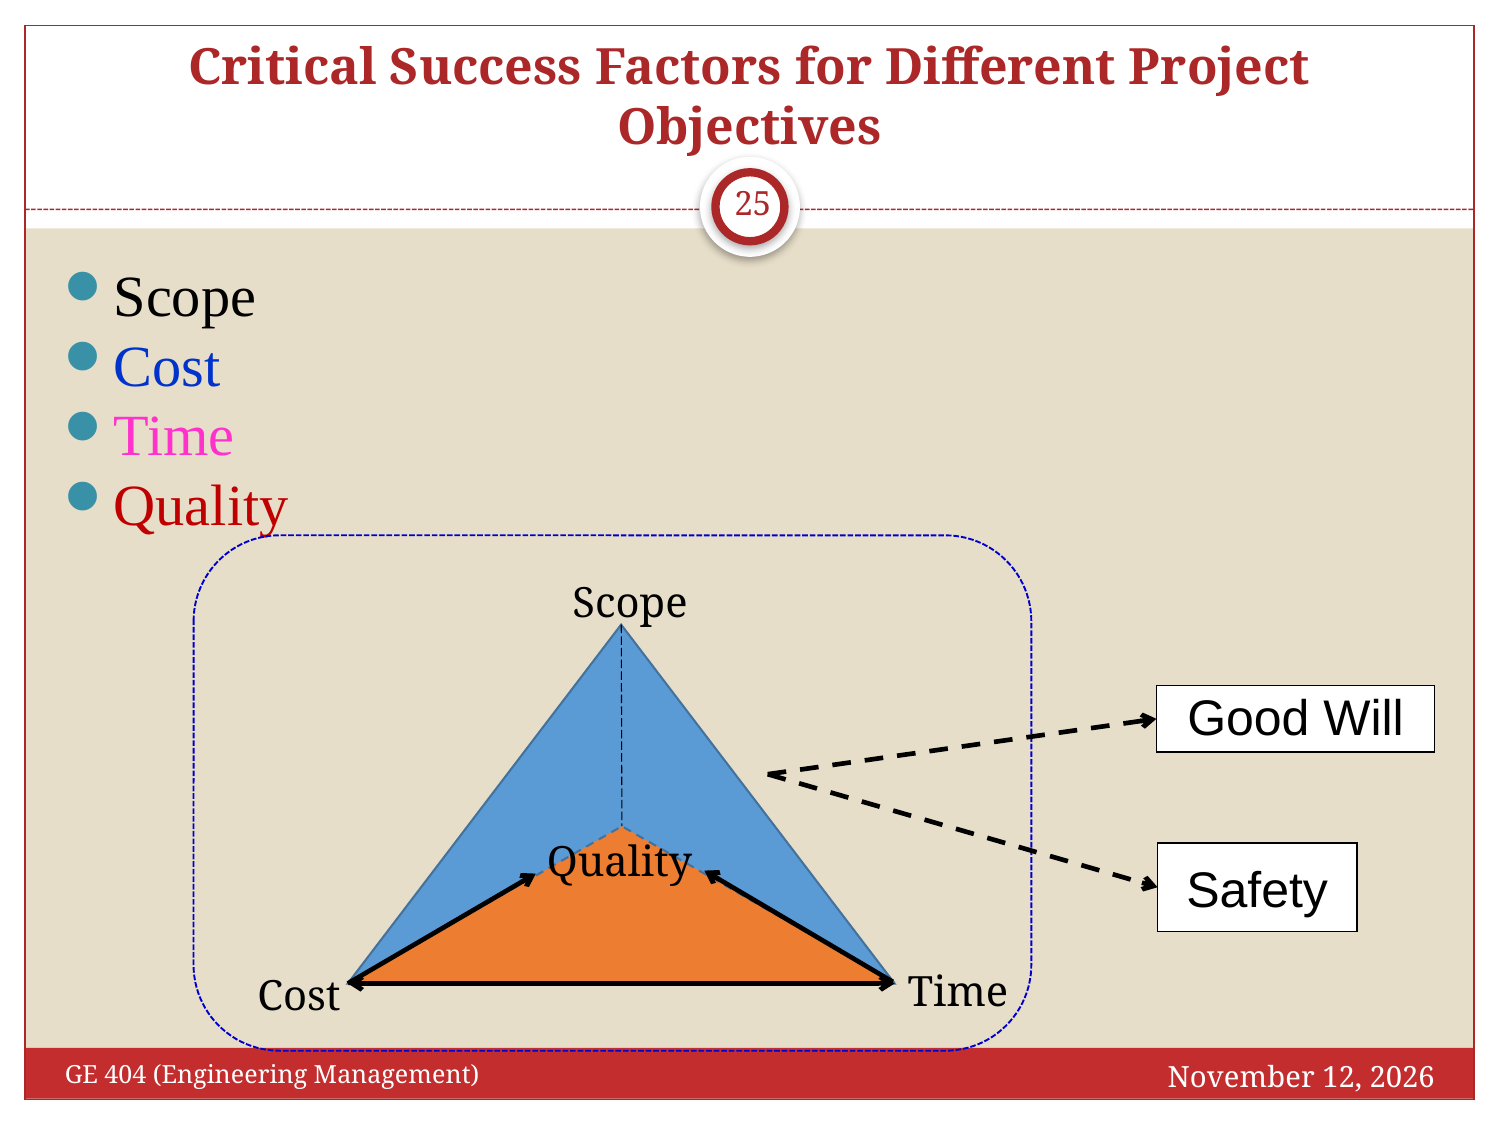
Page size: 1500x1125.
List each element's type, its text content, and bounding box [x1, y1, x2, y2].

footer GE 404 (Engineering Management) [50, 1051, 638, 1112]
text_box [193, 535, 1435, 1051]
slide_number 25 [715, 168, 791, 241]
title Critical Success Factors for Different Project Objectives [49, 37, 1450, 162]
list Scope Cost Time Quality [49, 250, 1445, 1001]
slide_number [950, 1050, 1450, 1111]
